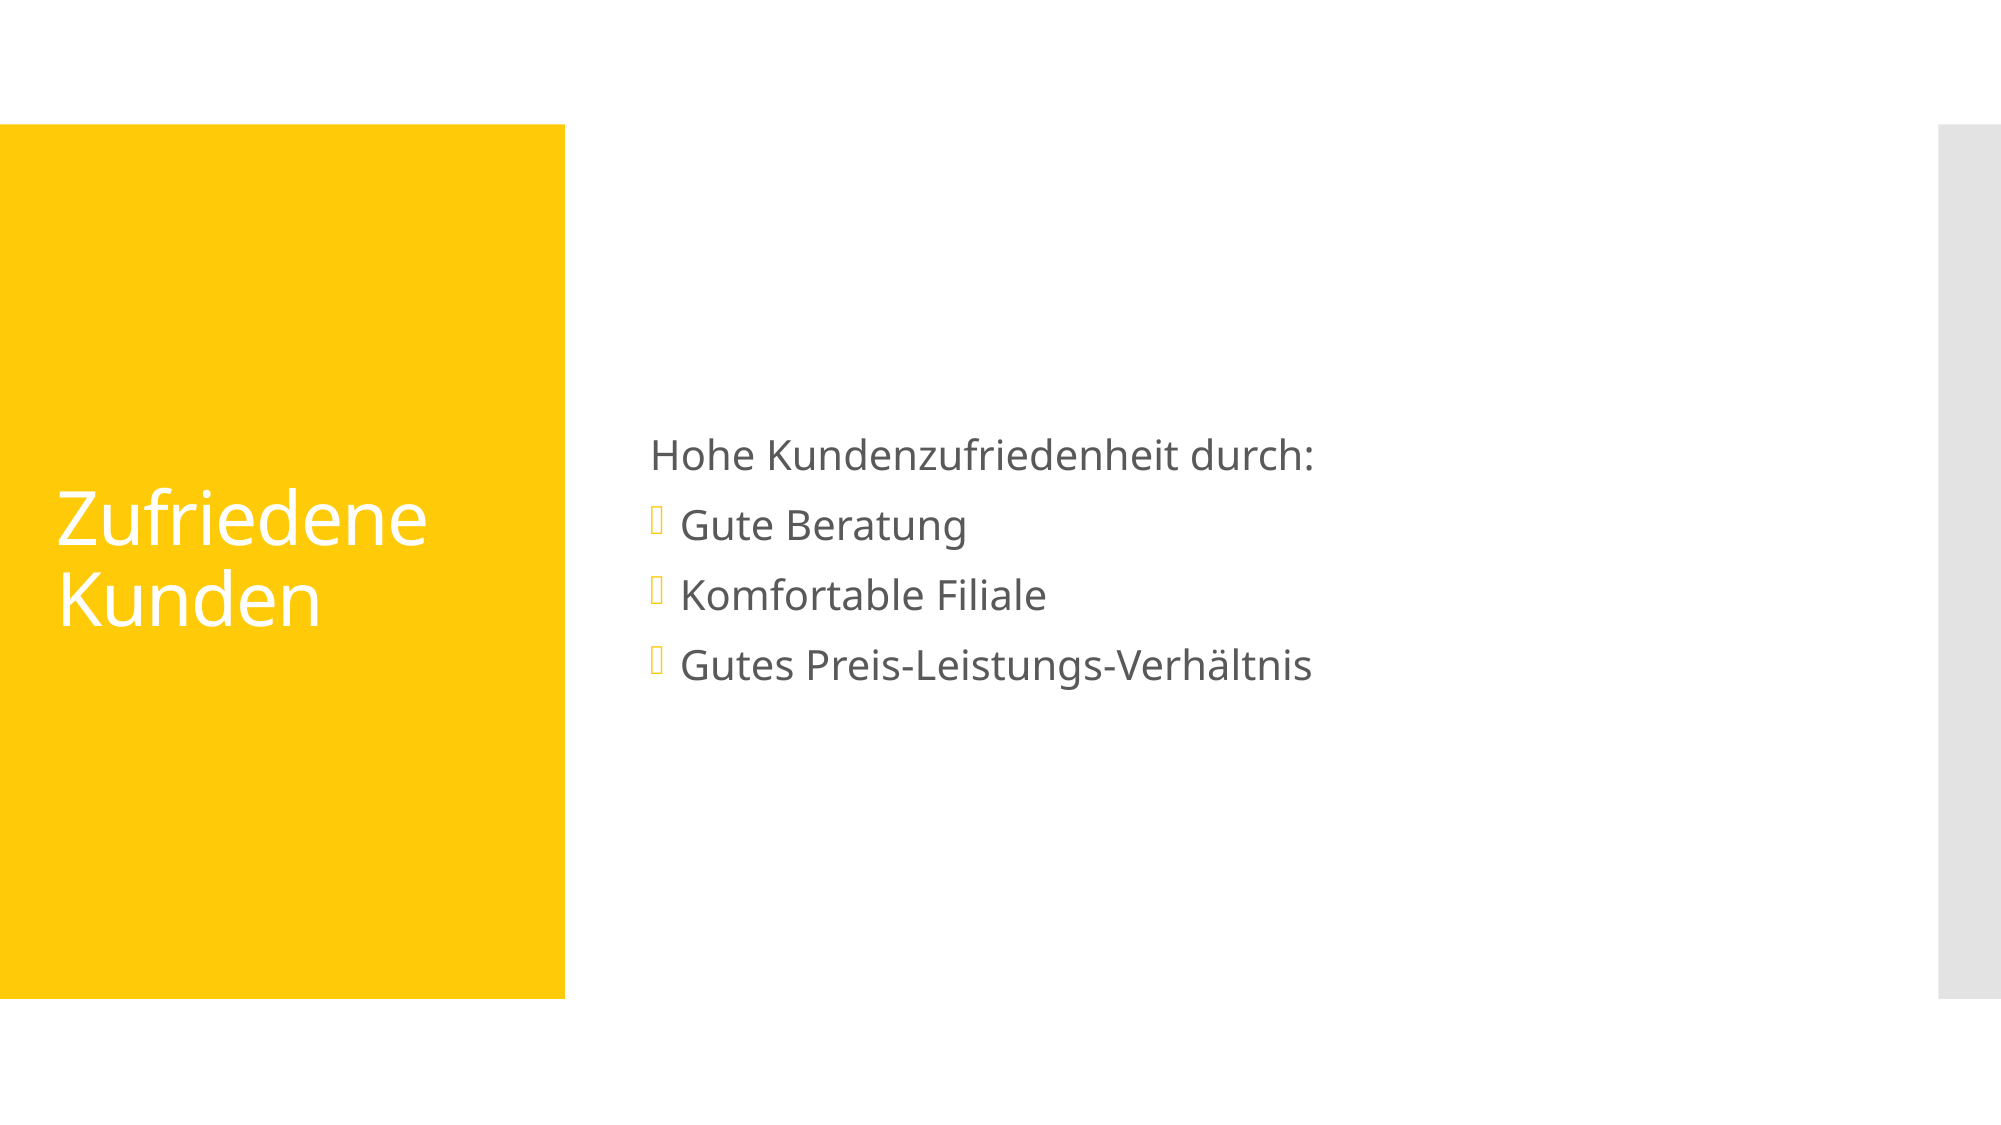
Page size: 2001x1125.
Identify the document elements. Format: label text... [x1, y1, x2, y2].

title Zufriedene Kunden [41, 184, 525, 940]
list Hohe Kundenzufriedenheit durch: Gute Beratung Komfortable Filiale Gutes Preis-Leistungs-Verhältnis [634, 141, 1835, 982]
